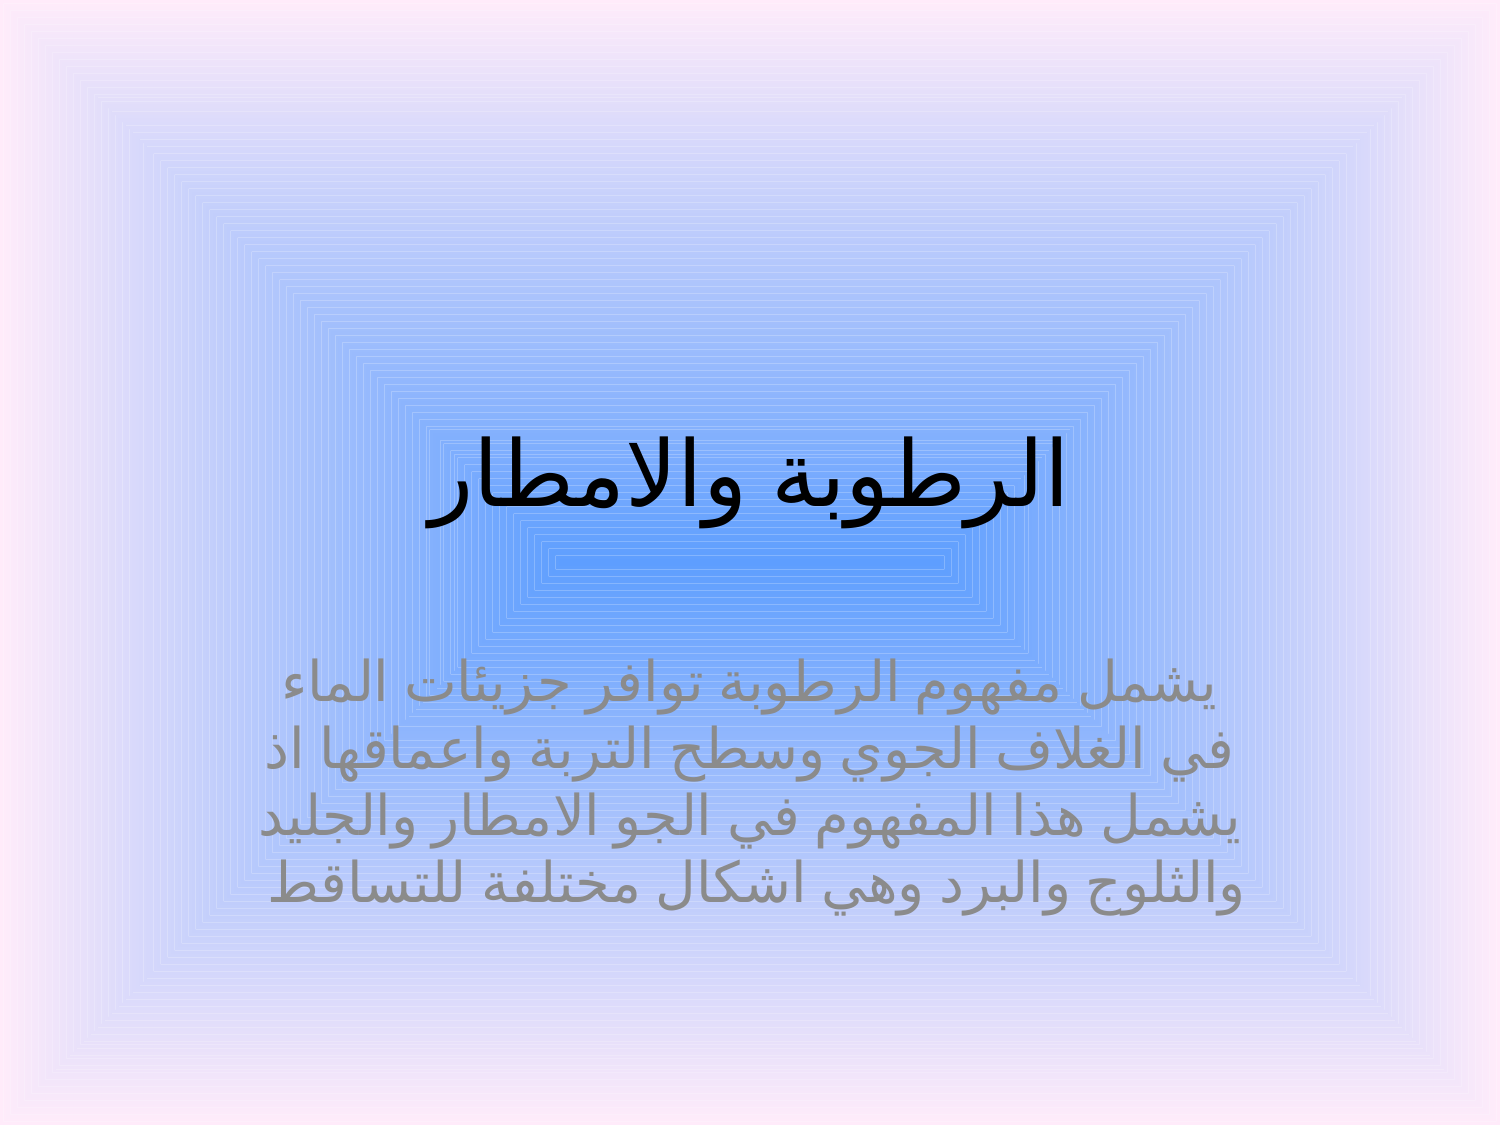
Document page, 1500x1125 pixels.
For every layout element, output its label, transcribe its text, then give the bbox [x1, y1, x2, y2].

title الرطوبة والامطار [112, 349, 1388, 591]
subtitle يشمل مفهوم الرطوبة توافر جزيئات الماء في الغلاف الجوي وسطح التربة واعماقها اذ يشمل هذا المفهوم في الجو الامطار والجليد والثلوج والبرد وهي اشكال مختلفة للتساقط [225, 637, 1275, 925]
